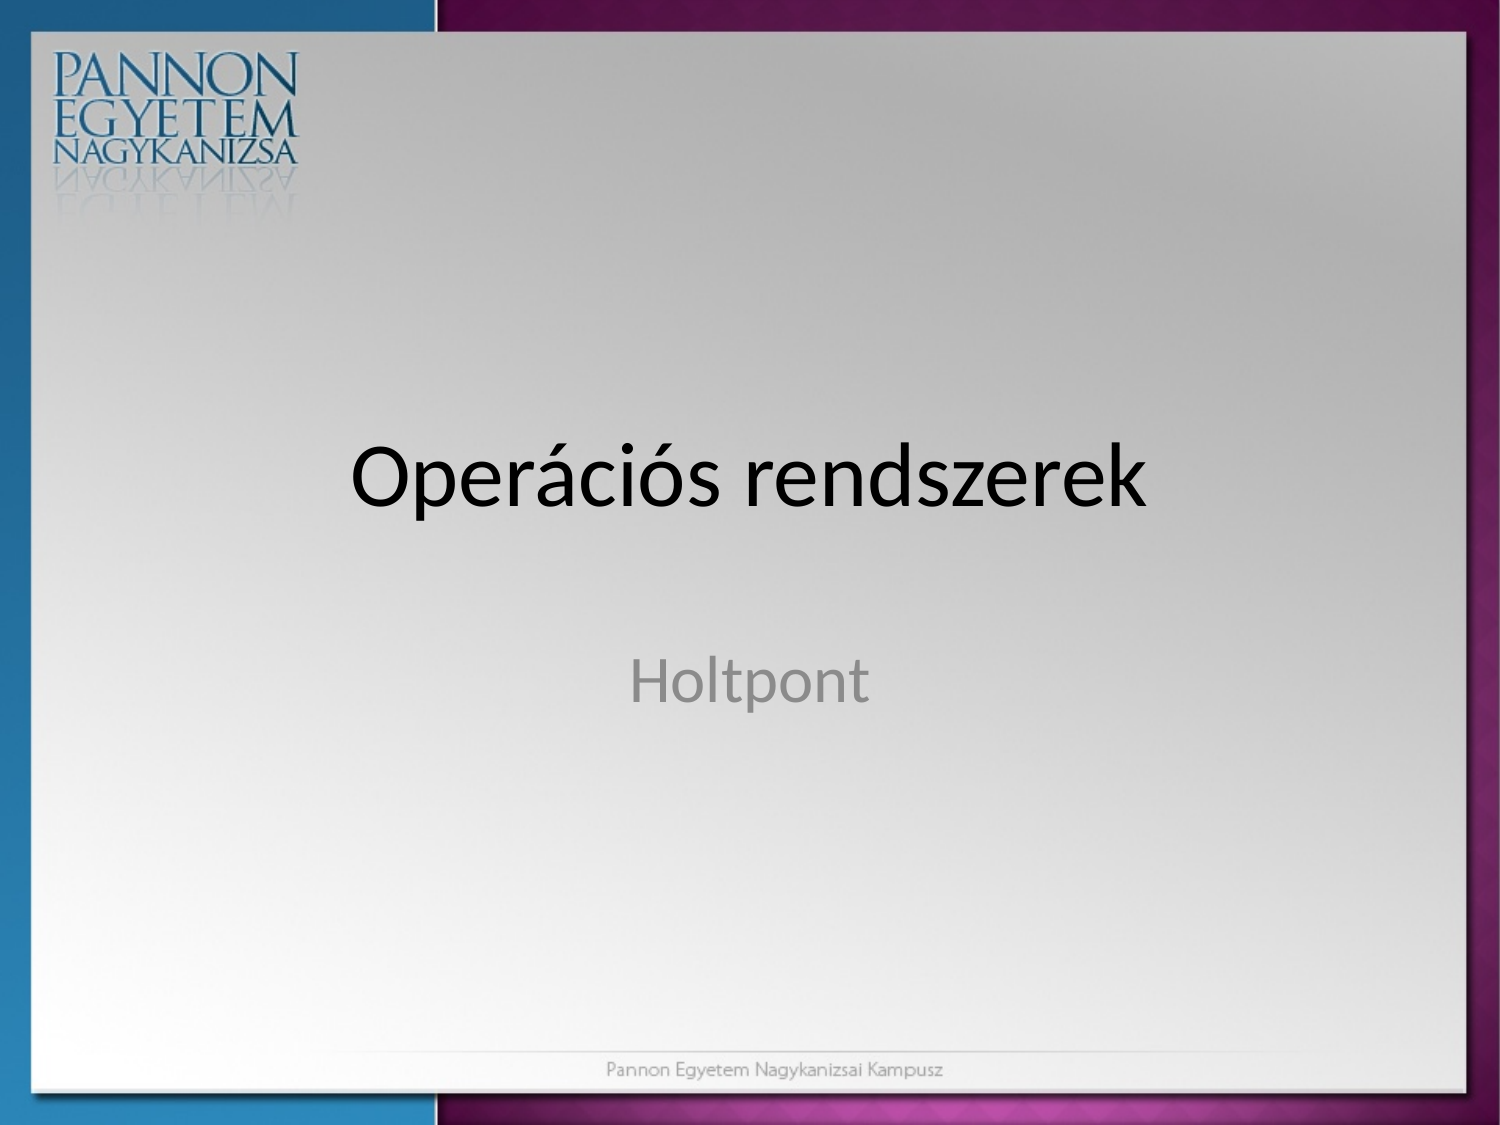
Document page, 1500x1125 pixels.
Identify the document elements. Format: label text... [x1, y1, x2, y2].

subtitle Holtpont [225, 637, 1275, 925]
picture [0, 0, 1500, 1125]
title Operációs rendszerek [112, 349, 1388, 591]
